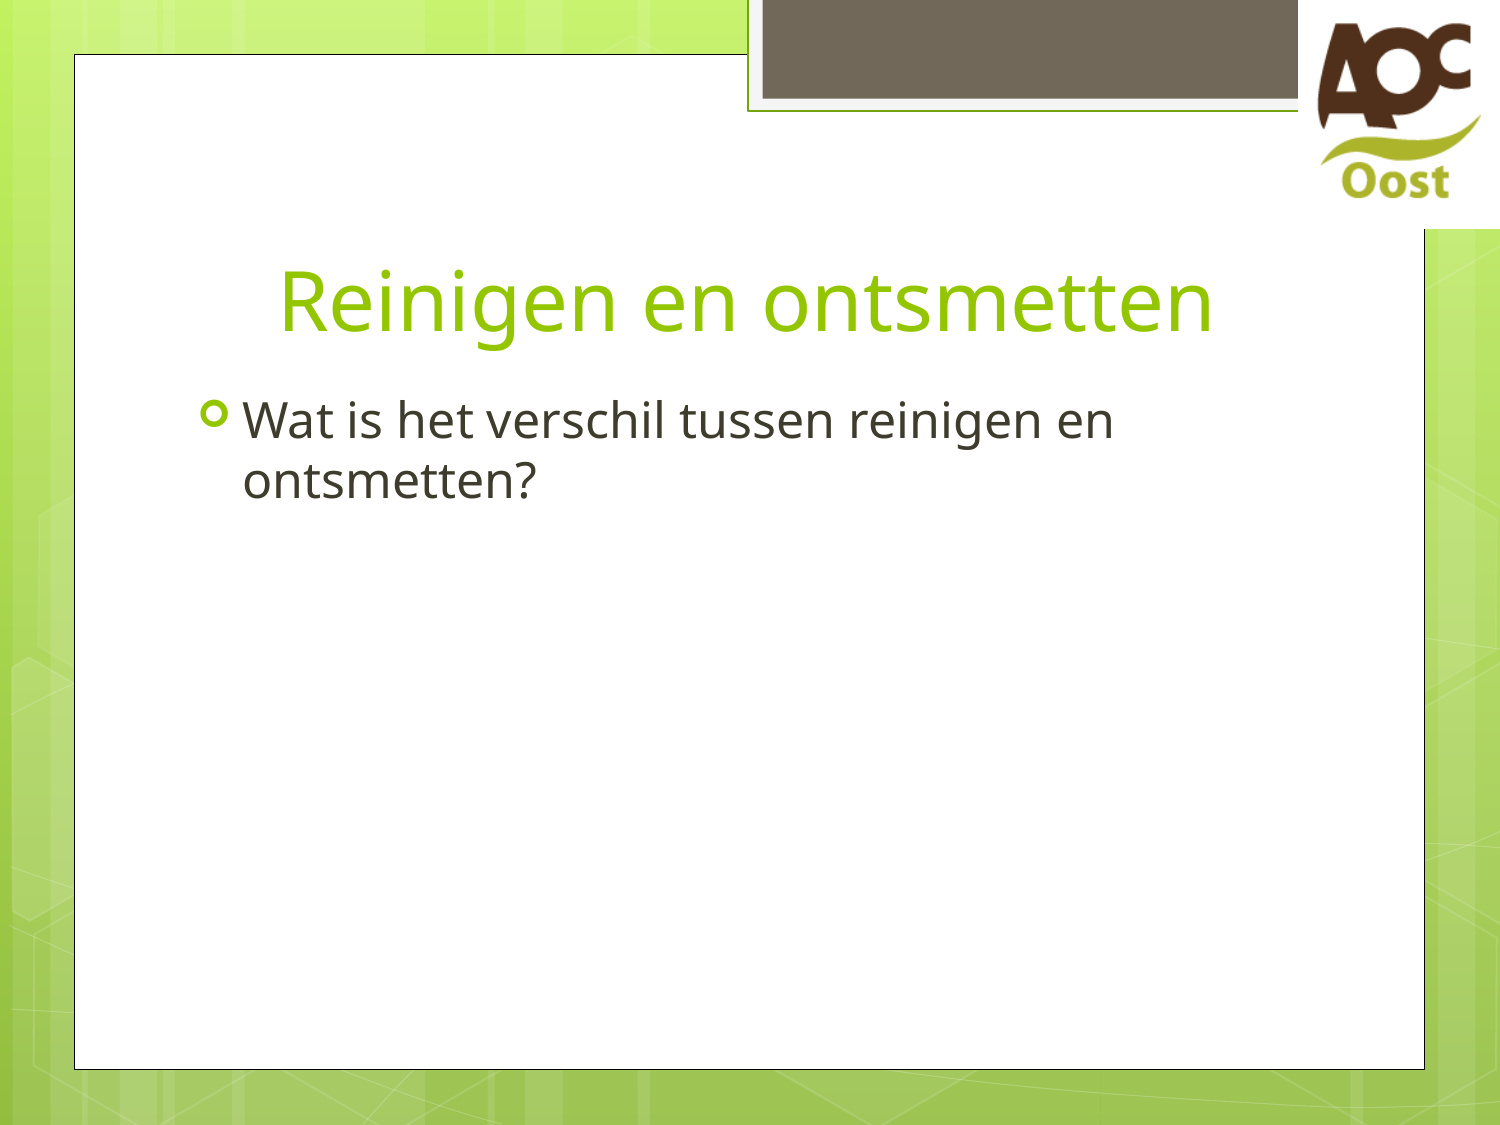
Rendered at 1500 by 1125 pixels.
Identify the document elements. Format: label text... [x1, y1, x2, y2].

list Wat is het verschil tussen reinigen en ontsmetten? [171, 381, 1283, 957]
title Reinigen en ontsmetten [171, 168, 1324, 357]
picture [1298, 0, 1500, 229]
